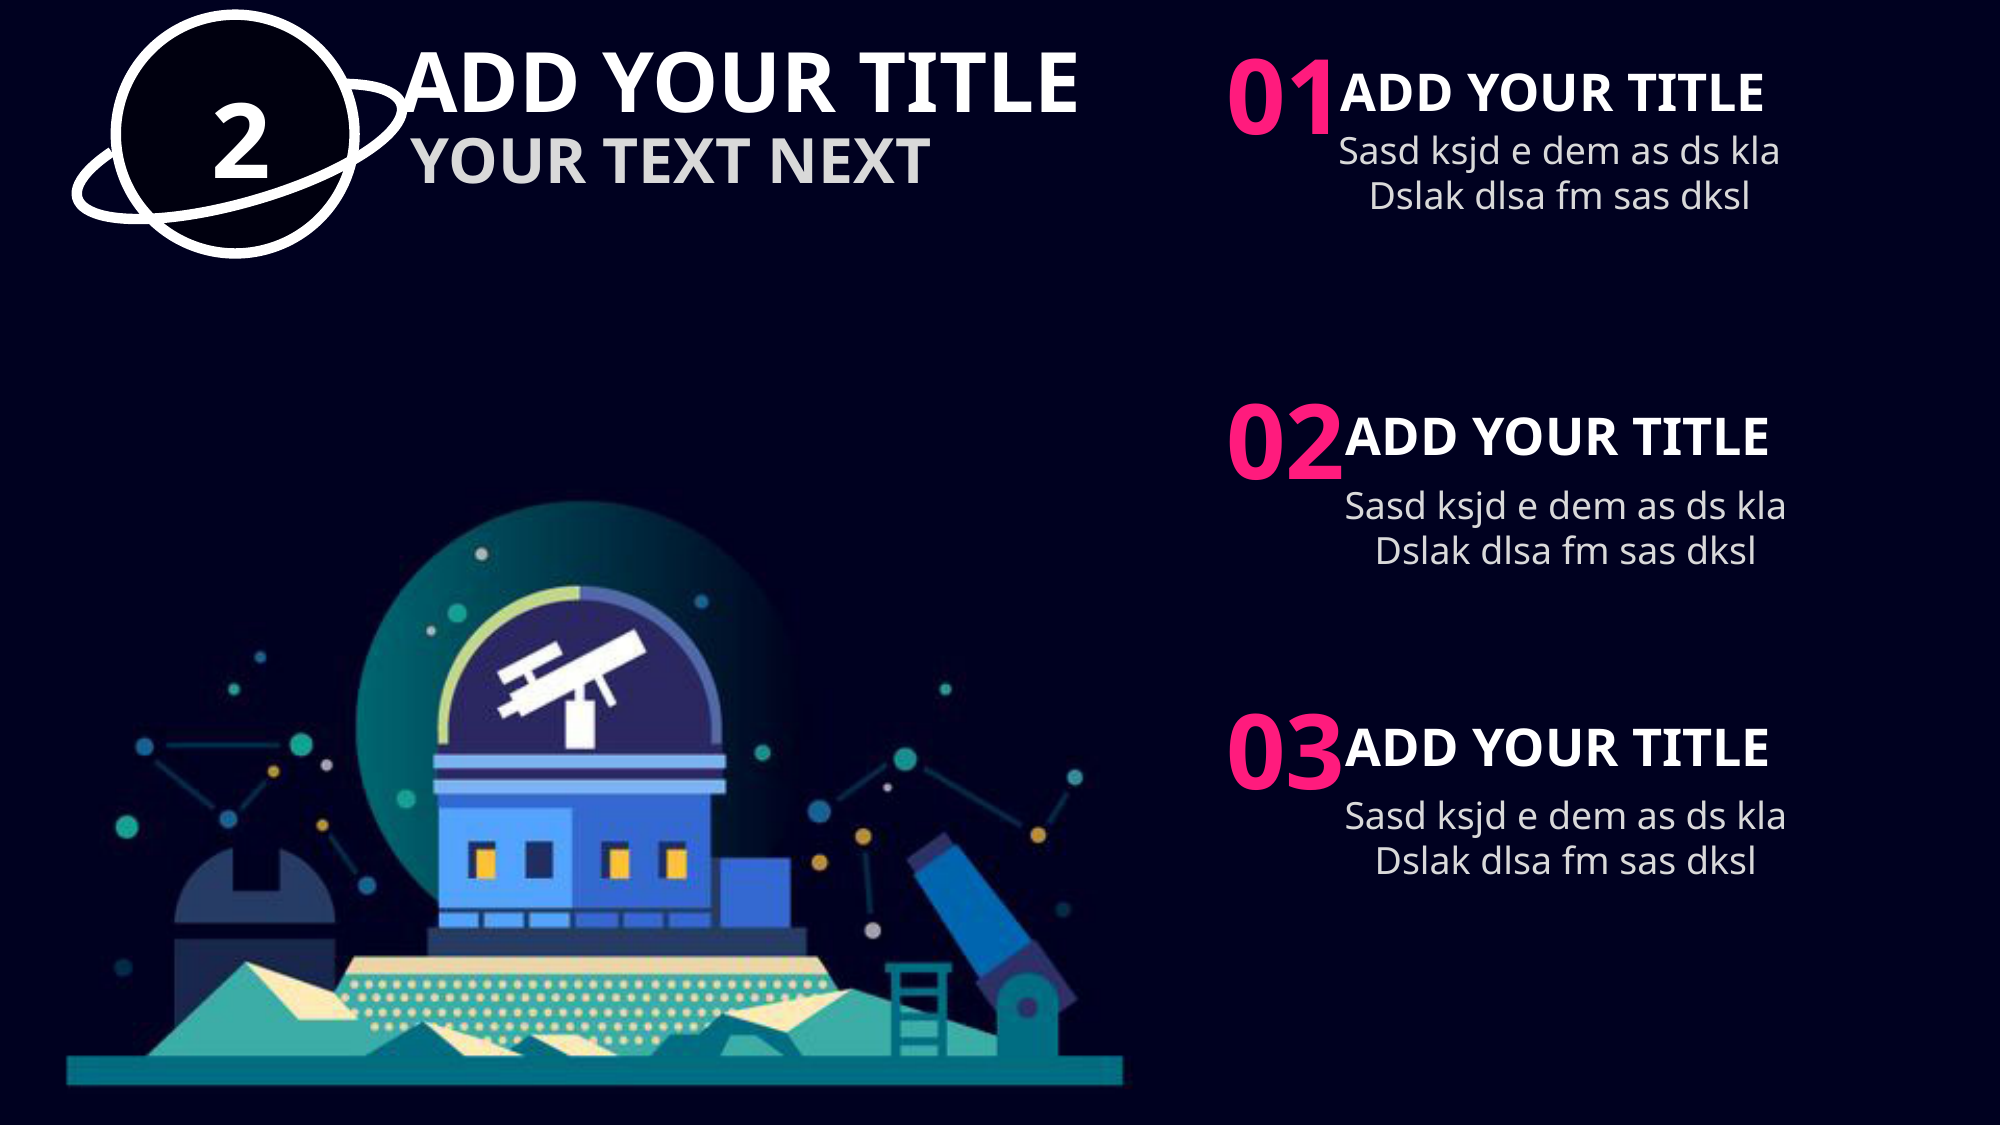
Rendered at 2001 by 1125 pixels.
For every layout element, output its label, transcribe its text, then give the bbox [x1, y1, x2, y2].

text_box 02 [1211, 367, 1361, 508]
text_box Sasd ksjd e dem as ds kla Dslak dlsa fm sas dksl [1264, 784, 1868, 935]
text_box 01 [1211, 22, 1361, 163]
text_box 03 [1211, 678, 1361, 818]
text_box ADD YOUR TITLE [1325, 51, 1781, 119]
text_box ADD YOUR TITLE [1330, 396, 1786, 474]
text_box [70, 14, 409, 254]
text_box ADD YOUR TITLE [1330, 706, 1786, 784]
picture [0, 389, 1173, 1125]
text_box Sasd ksjd e dem as ds kla Dslak dlsa fm sas dksl [1264, 474, 1868, 625]
text_box ADD YOUR TITLE [409, 21, 1096, 137]
text_box Sasd ksjd e dem as ds kla Dslak dlsa fm sas dksl [1258, 119, 1862, 270]
text_box YOUR TEXT NEXT [409, 113, 947, 204]
